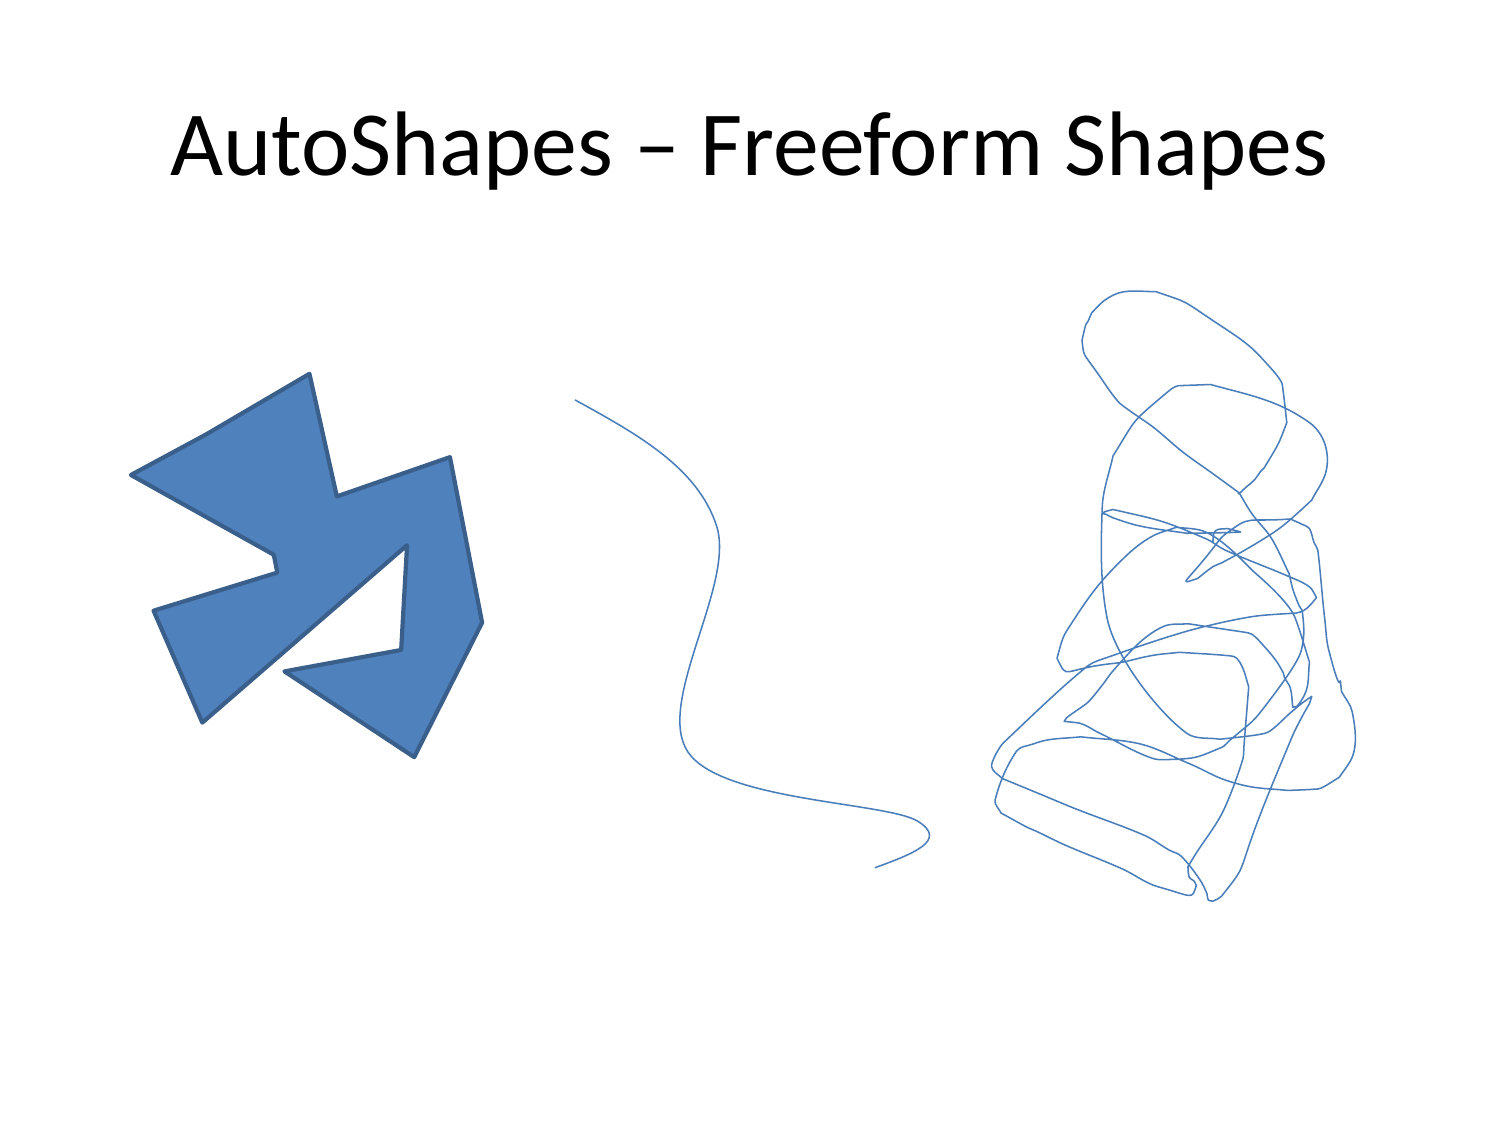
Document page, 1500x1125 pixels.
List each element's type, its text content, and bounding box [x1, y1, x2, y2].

text_box [574, 399, 931, 869]
text_box [990, 290, 1357, 902]
title AutoShapes – Freeform Shapes [75, 45, 1425, 233]
text_box [128, 371, 485, 760]
